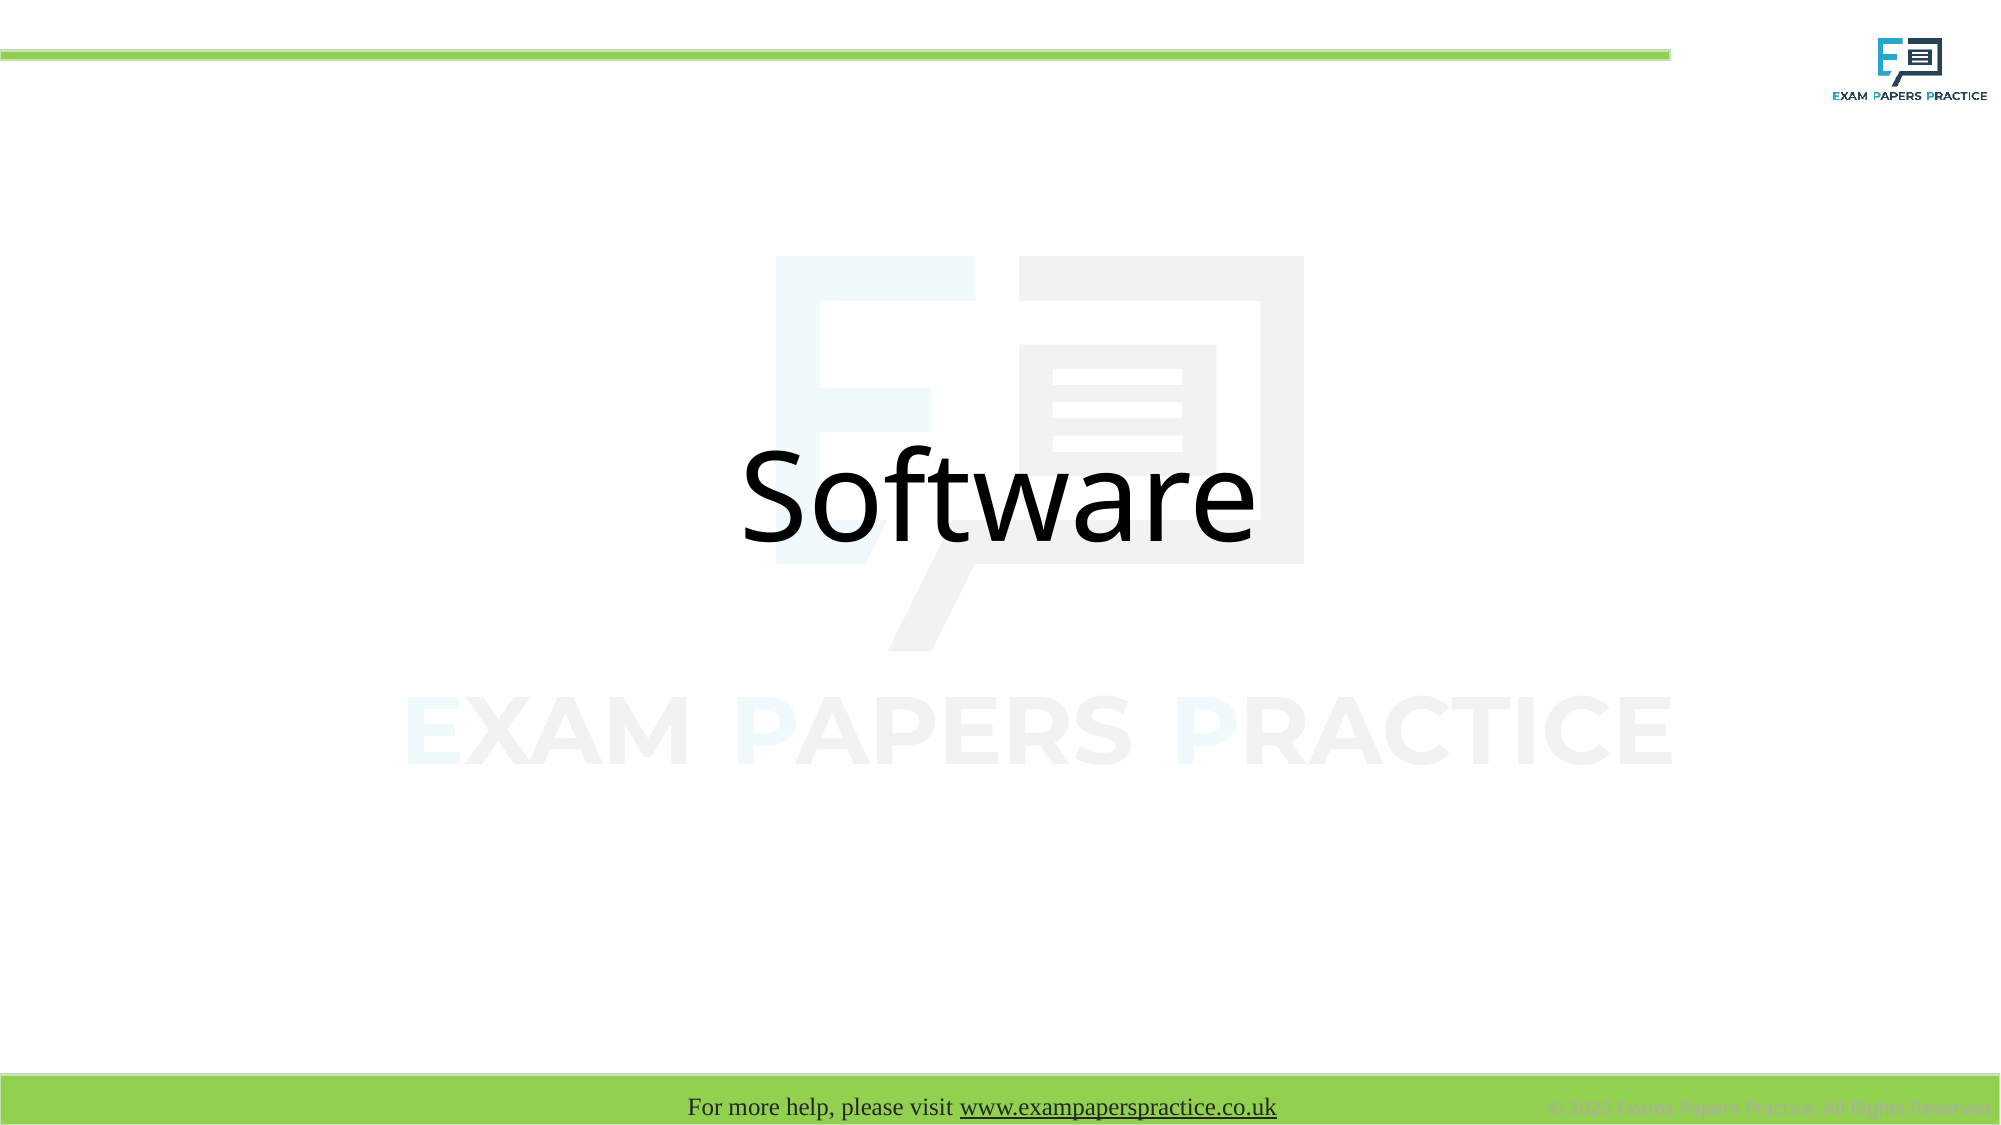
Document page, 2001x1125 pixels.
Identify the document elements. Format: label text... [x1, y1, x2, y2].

title Software [249, 184, 1750, 576]
